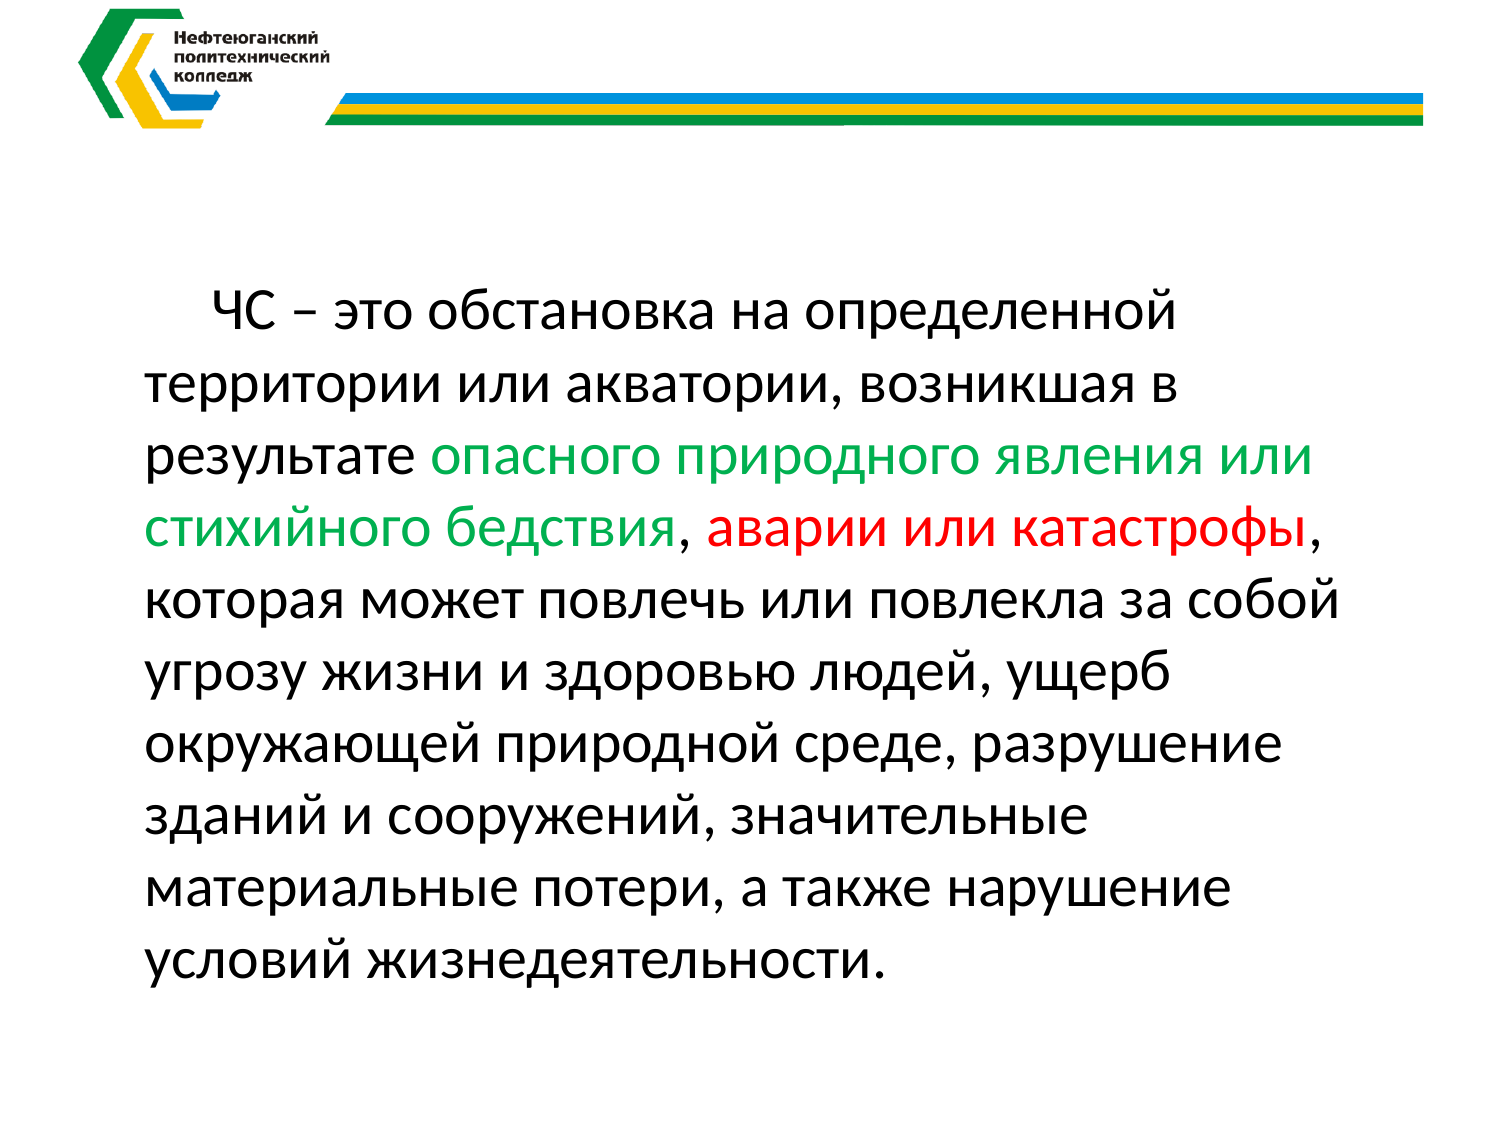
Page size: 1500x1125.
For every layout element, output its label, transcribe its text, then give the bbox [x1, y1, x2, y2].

list ЧС – это обстановка на определенной территории или акватории, возникшая в результате опасного природного явления или стихийного бедствия, аварии или катастрофы, которая может повлечь или повлекла за собой угрозу жизни и здоровью людей, ущерб окружающей природной среде, разрушение зданий и сооружений, значительные материальные потери, а также нарушение условий жизнедеятельности. [75, 262, 1425, 1005]
picture [53, 0, 1424, 147]
